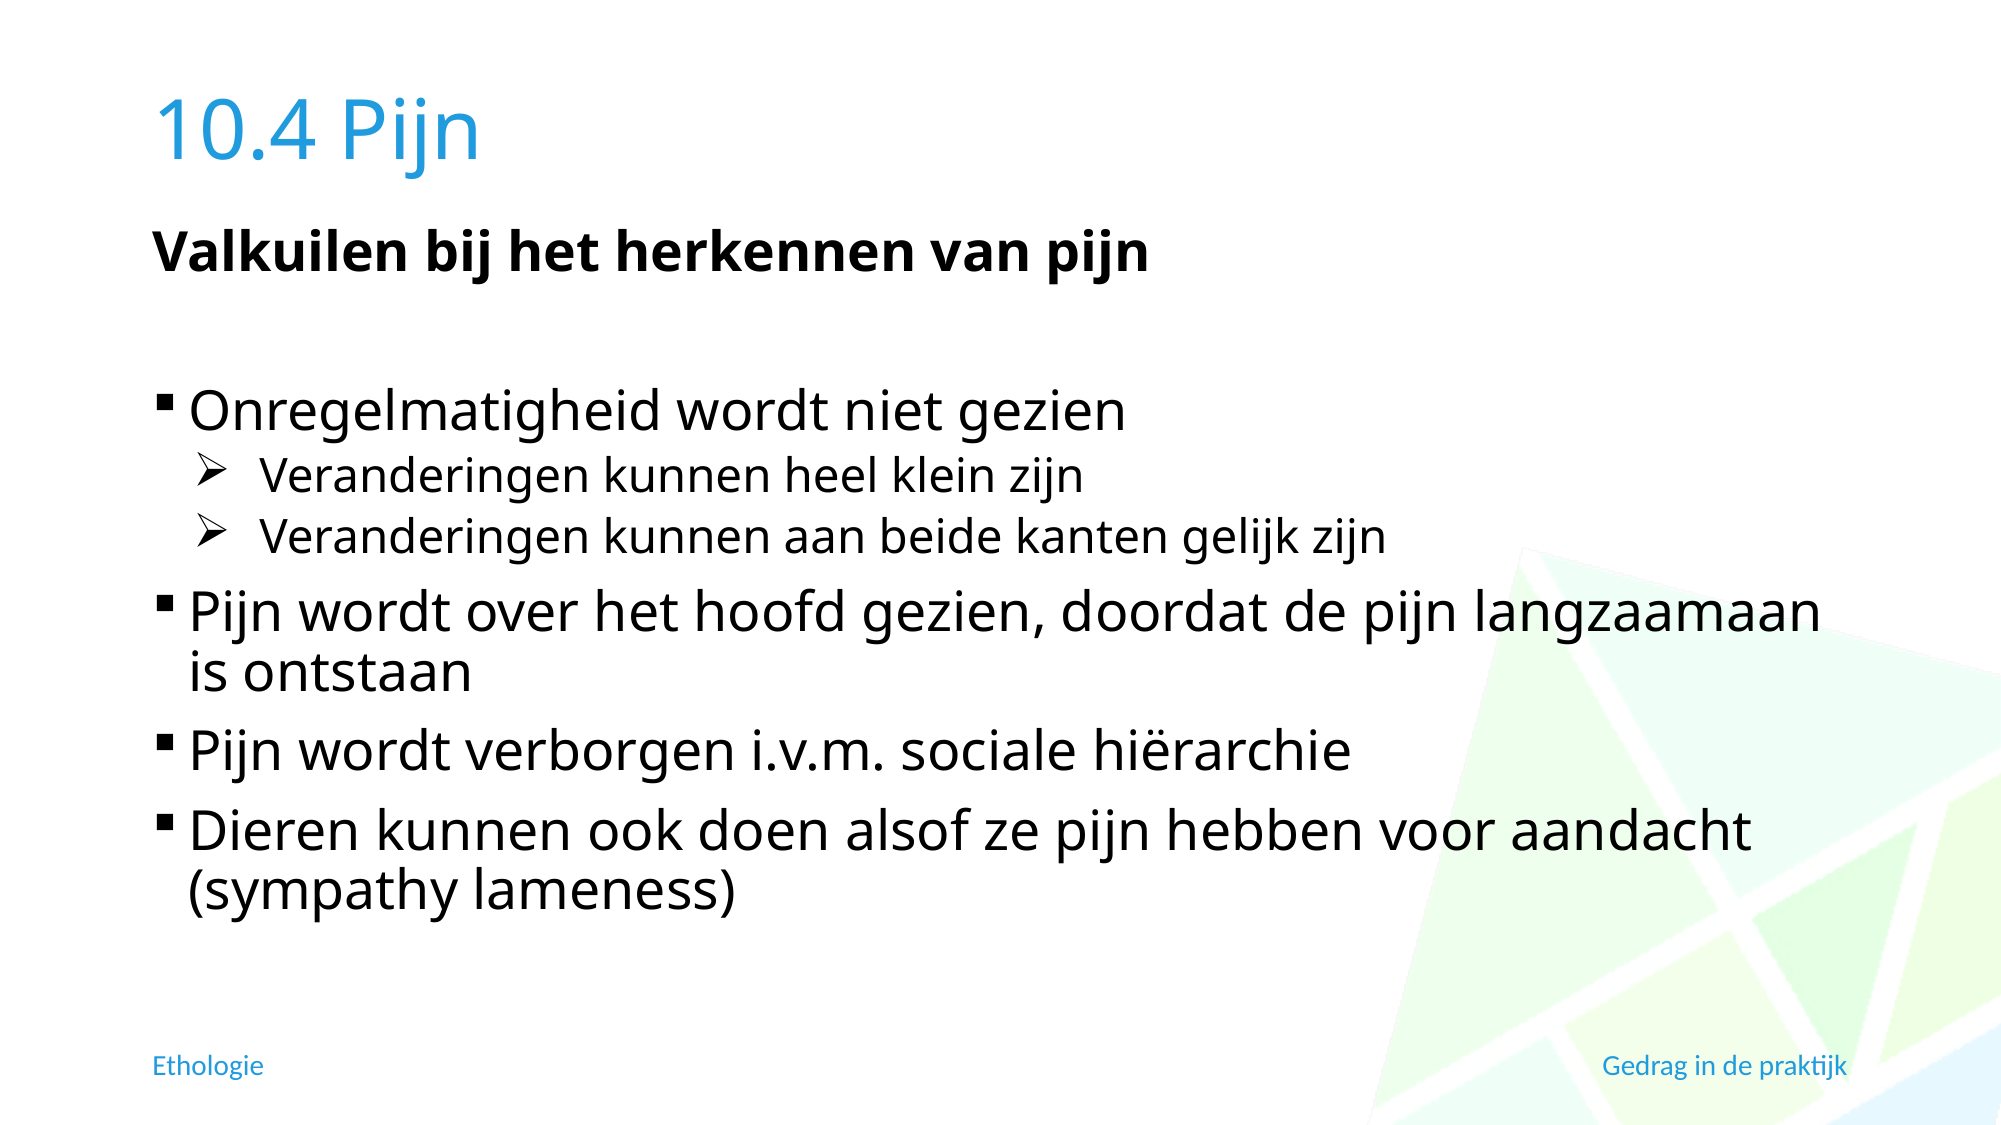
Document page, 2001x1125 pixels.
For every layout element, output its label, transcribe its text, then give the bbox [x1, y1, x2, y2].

list Ethologie [137, 1042, 588, 1103]
list Valkuilen bij het herkennen van pijn Onregelmatigheid wordt niet gezien Veranderingen kunnen heel klein zijn Veranderingen kunnen aan beide kanten gelijk zijn Pijn wordt over het hoofd gezien, doordat de pijn langzaamaan is ontstaan Pijn wordt verborgen i.v.m. sociale hiërarchie Dieren kunnen ook doen alsof ze pijn hebben voor aandacht (sympathy lameness) [137, 216, 1863, 930]
title 10.4 Pijn [137, 59, 1863, 205]
list Gedrag in de praktijk [1412, 1042, 1863, 1103]
